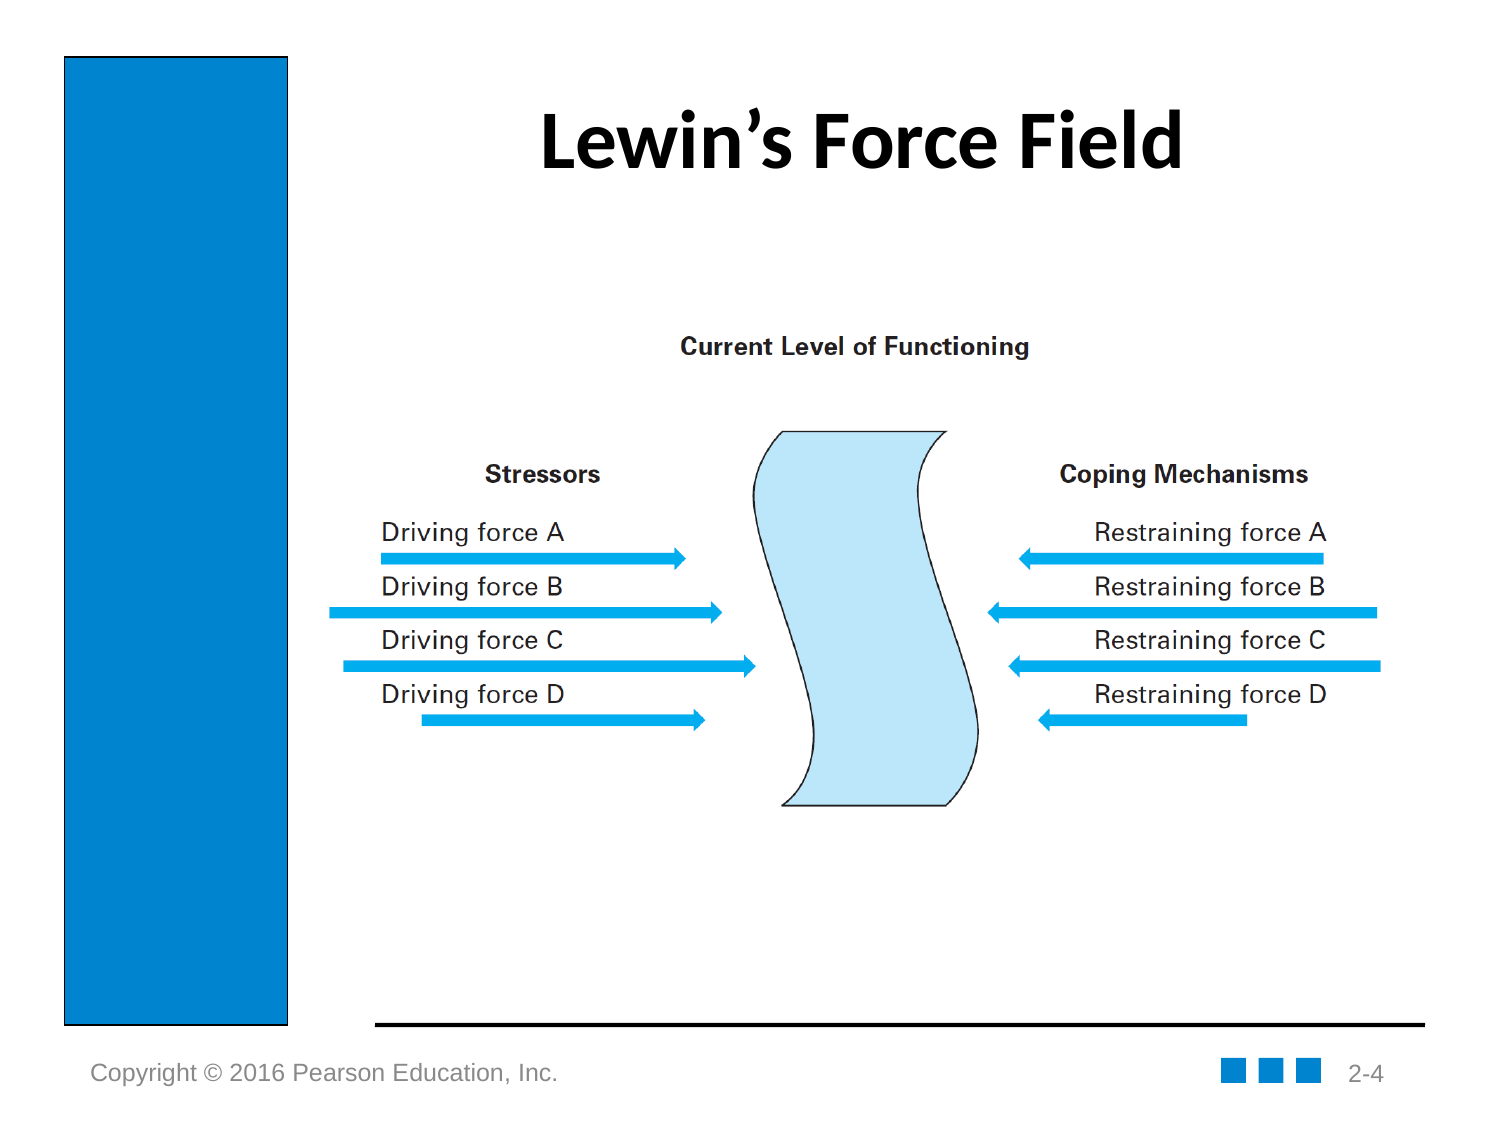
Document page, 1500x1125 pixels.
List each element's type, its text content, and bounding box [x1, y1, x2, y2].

text_box [64, 56, 288, 1025]
text_box [1296, 1057, 1321, 1083]
picture [317, 324, 1408, 820]
text_box 2-4 [1333, 1050, 1409, 1095]
title Lewin’s Force Field [300, 62, 1425, 208]
text_box [1221, 1057, 1246, 1083]
text_box [1258, 1057, 1284, 1083]
text_box Copyright © 2016 Pearson Education, Inc. [75, 1055, 625, 1088]
